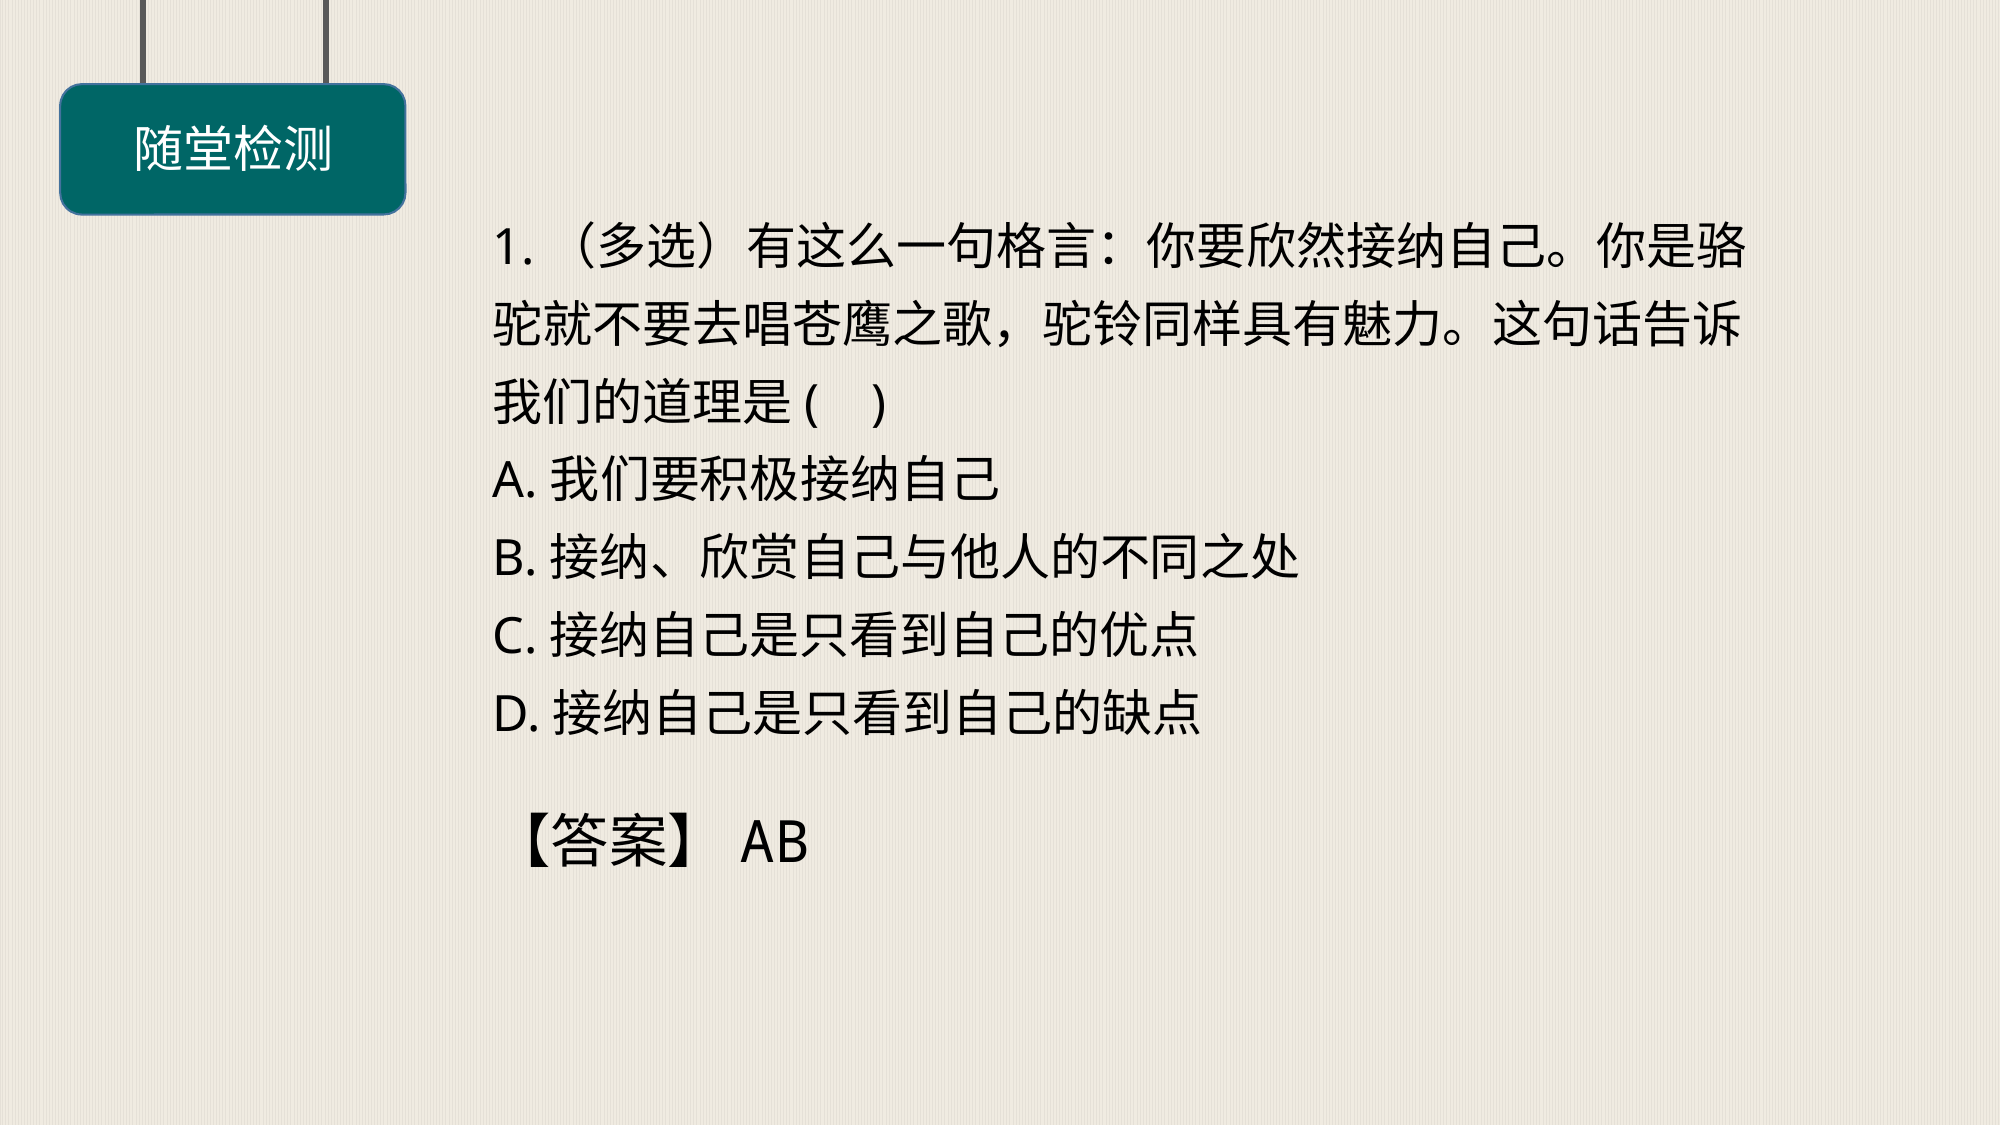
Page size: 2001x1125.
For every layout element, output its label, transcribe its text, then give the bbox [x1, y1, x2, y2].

text_box 随堂检测 [119, 109, 379, 185]
text_box 1.（多选）有这么一句格言：你要欣然接纳自己。你是骆驼就不要去唱苍鹰之歌，驼铃同样具有魅力。这句话告诉我们的道理是( ) A.我们要积极接纳自己 B.接纳、欣赏自己与他人的不同之处 C.接纳自己是只看到自己的优点 D.接纳自己是只看到自己的缺点 [477, 188, 1782, 750]
text_box 【答案】AB [477, 796, 854, 882]
text_box [59, 83, 407, 216]
